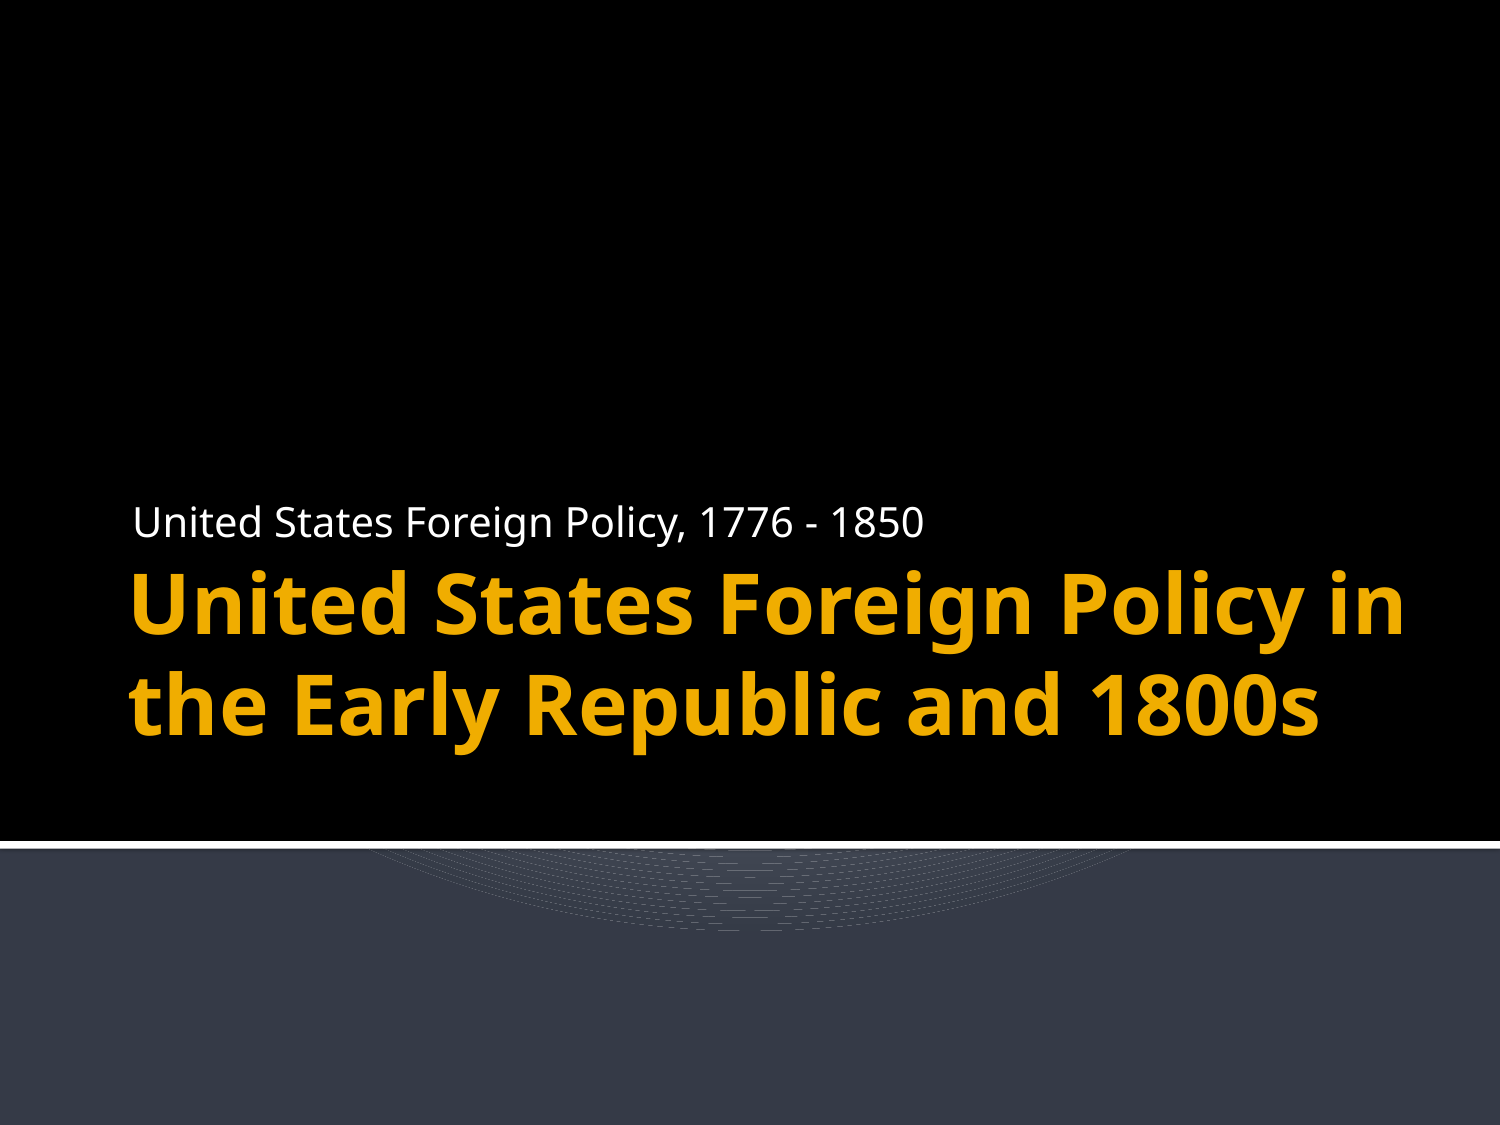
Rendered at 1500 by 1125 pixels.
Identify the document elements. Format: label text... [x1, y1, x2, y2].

title United States Foreign Policy in the Early Republic and 1800s [112, 550, 1438, 825]
subtitle United States Foreign Policy, 1776 - 1850 [112, 299, 1438, 546]
